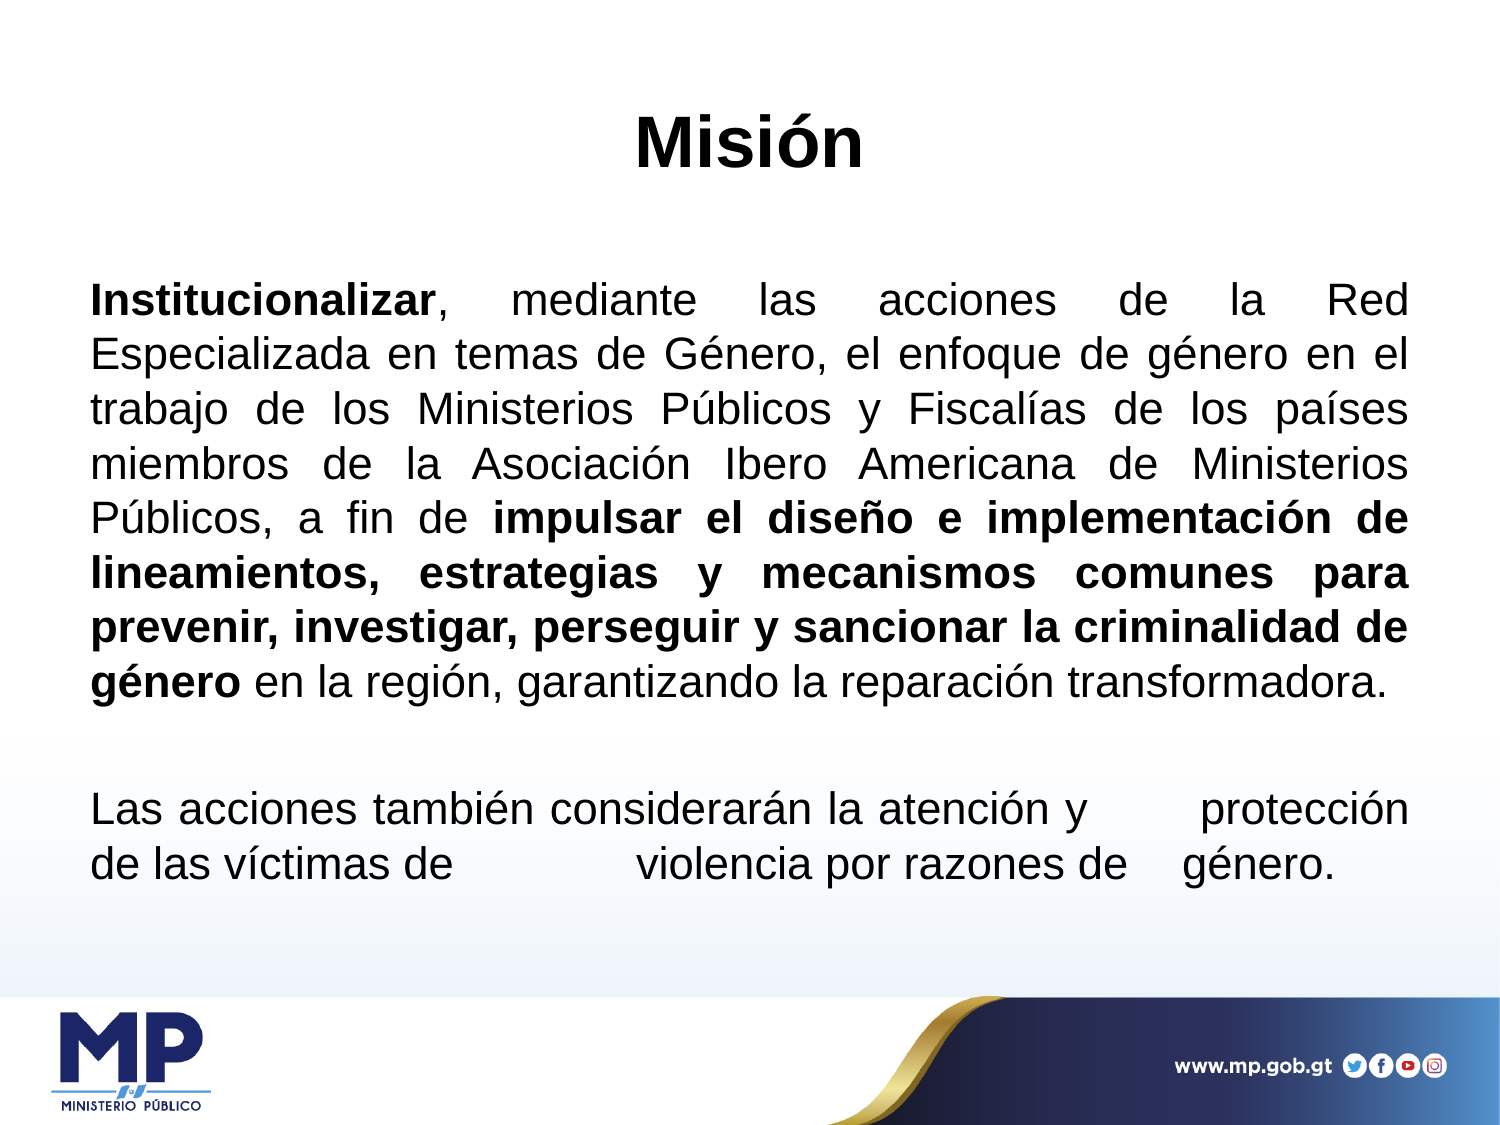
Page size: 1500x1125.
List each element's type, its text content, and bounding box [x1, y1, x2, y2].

title Misión [75, 45, 1425, 233]
picture [0, 0, 1500, 1125]
list Institucionalizar, mediante las acciones de la Red Especializada en temas de Género, el enfoque de género en el trabajo de los Ministerios Públicos y Fiscalías de los países miembros de la Asociación Ibero Americana de Ministerios Públicos, a fin de impulsar el diseño e implementación de lineamientos, estrategias y mecanismos comunes para prevenir, investigar, perseguir y sancionar la criminalidad de género en la región, garantizando la reparación transformadora. Las acciones también considerarán la atención y protección de las víctimas de violencia por razones de género. [75, 262, 1425, 906]
